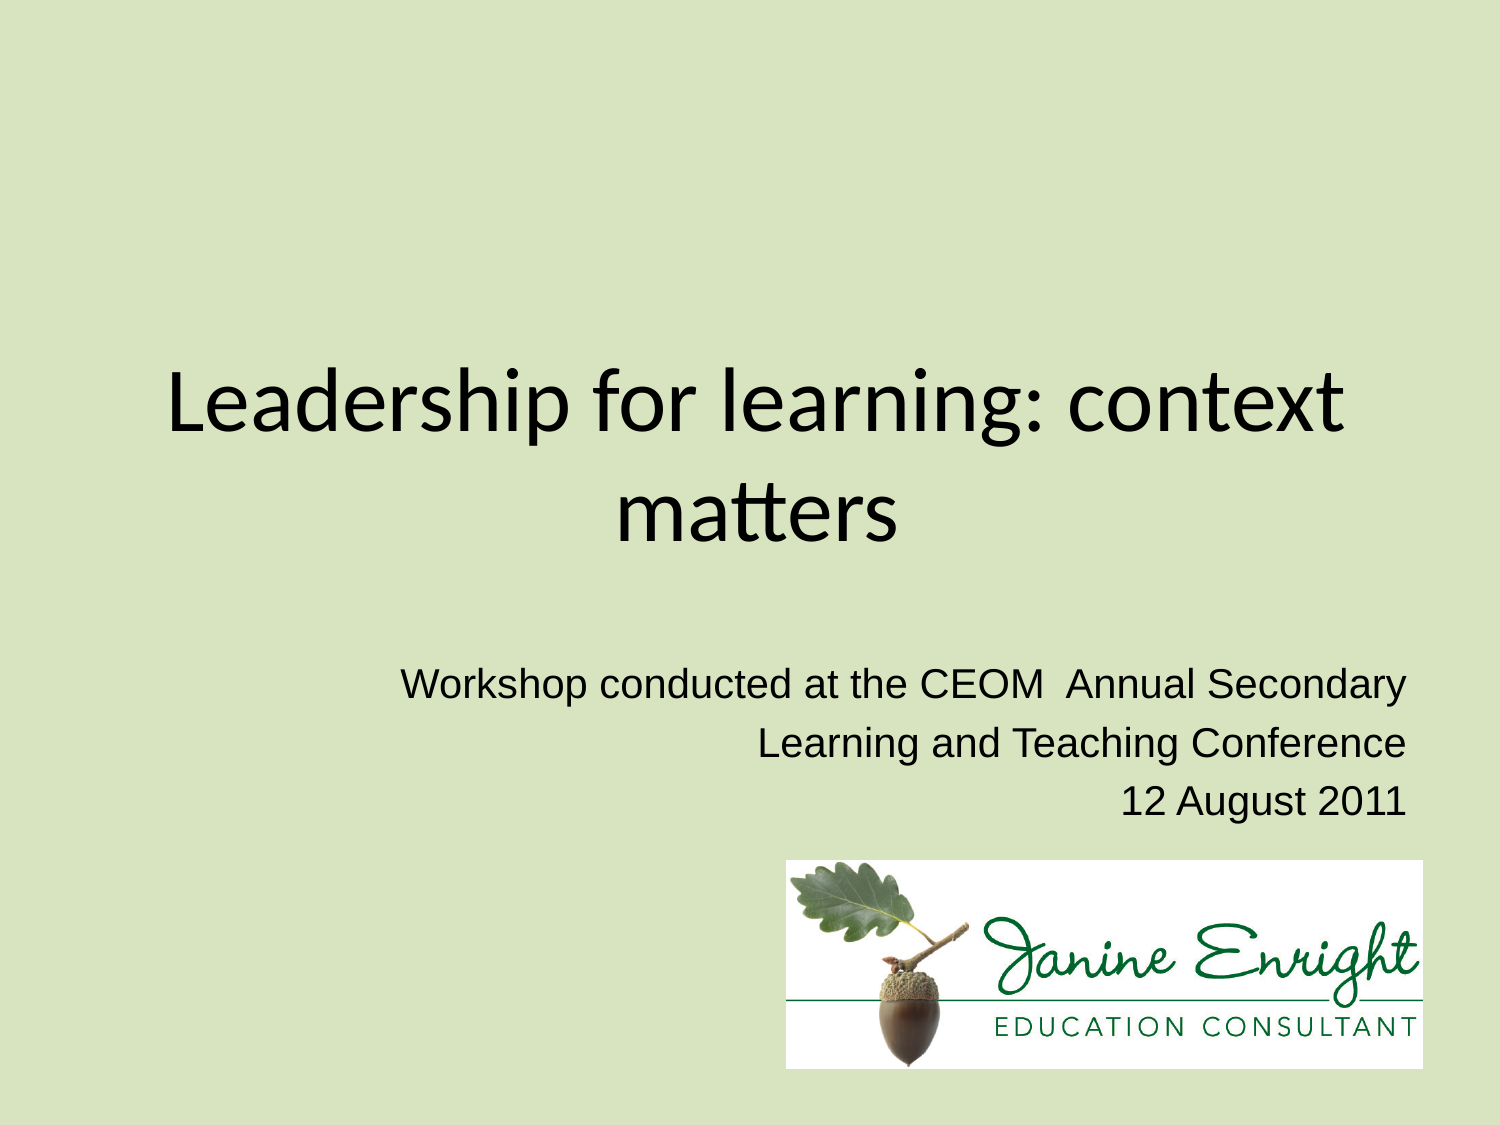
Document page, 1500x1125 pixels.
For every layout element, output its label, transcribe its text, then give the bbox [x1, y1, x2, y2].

picture [786, 859, 1423, 1070]
subtitle Workshop conducted at the CEOM Annual Secondary Learning and Teaching Conference 12 August 2011 [372, 649, 1423, 861]
title Leadership for learning: context matters [119, 329, 1395, 571]
